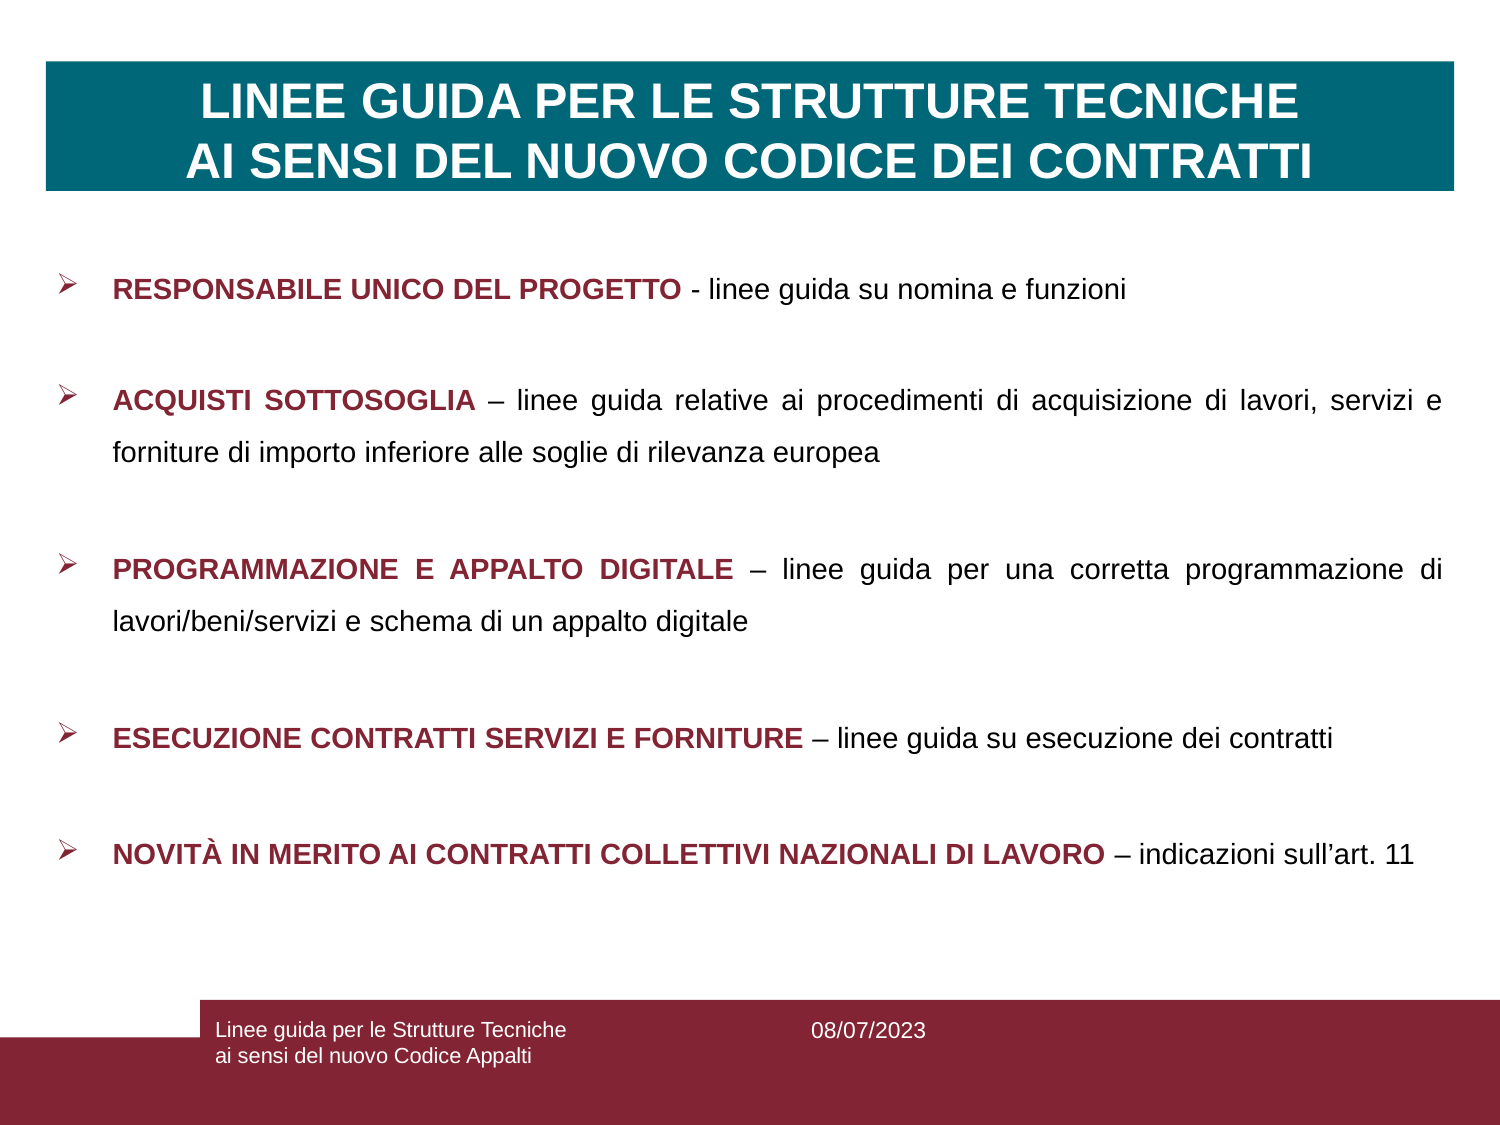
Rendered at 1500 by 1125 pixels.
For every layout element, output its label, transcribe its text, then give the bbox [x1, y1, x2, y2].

text_box LINEE GUIDA PER LE STRUTTURE TECNICHE AI SENSI DEL NUOVO CODICE DEI CONTRATTI [45, 61, 1455, 191]
list RESPONSABILE UNICO DEL PROGETTO - linee guida su nomina e funzioni ACQUISTI SOTTOSOGLIA – linee guida relative ai procedimenti di acquisizione di lavori, servizi e forniture di importo inferiore alle soglie di rilevanza europea PROGRAMMAZIONE E APPALTO DIGITALE – linee guida per una corretta programmazione di lavori/beni/servizi e schema di un appalto digitale ESECUZIONE CONTRATTI SERVIZI E FORNITURE – linee guida su esecuzione dei contratti NOVITÀ IN MERITO AI CONTRATTI COLLETTIVI NAZIONALI DI LAVORO – indicazioni sull’art. 11 [41, 245, 1459, 967]
footer Linee guida per le Strutture Tecniche ai sensi del nuovo Codice Appalti [200, 1008, 712, 1084]
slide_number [712, 1008, 1025, 1084]
